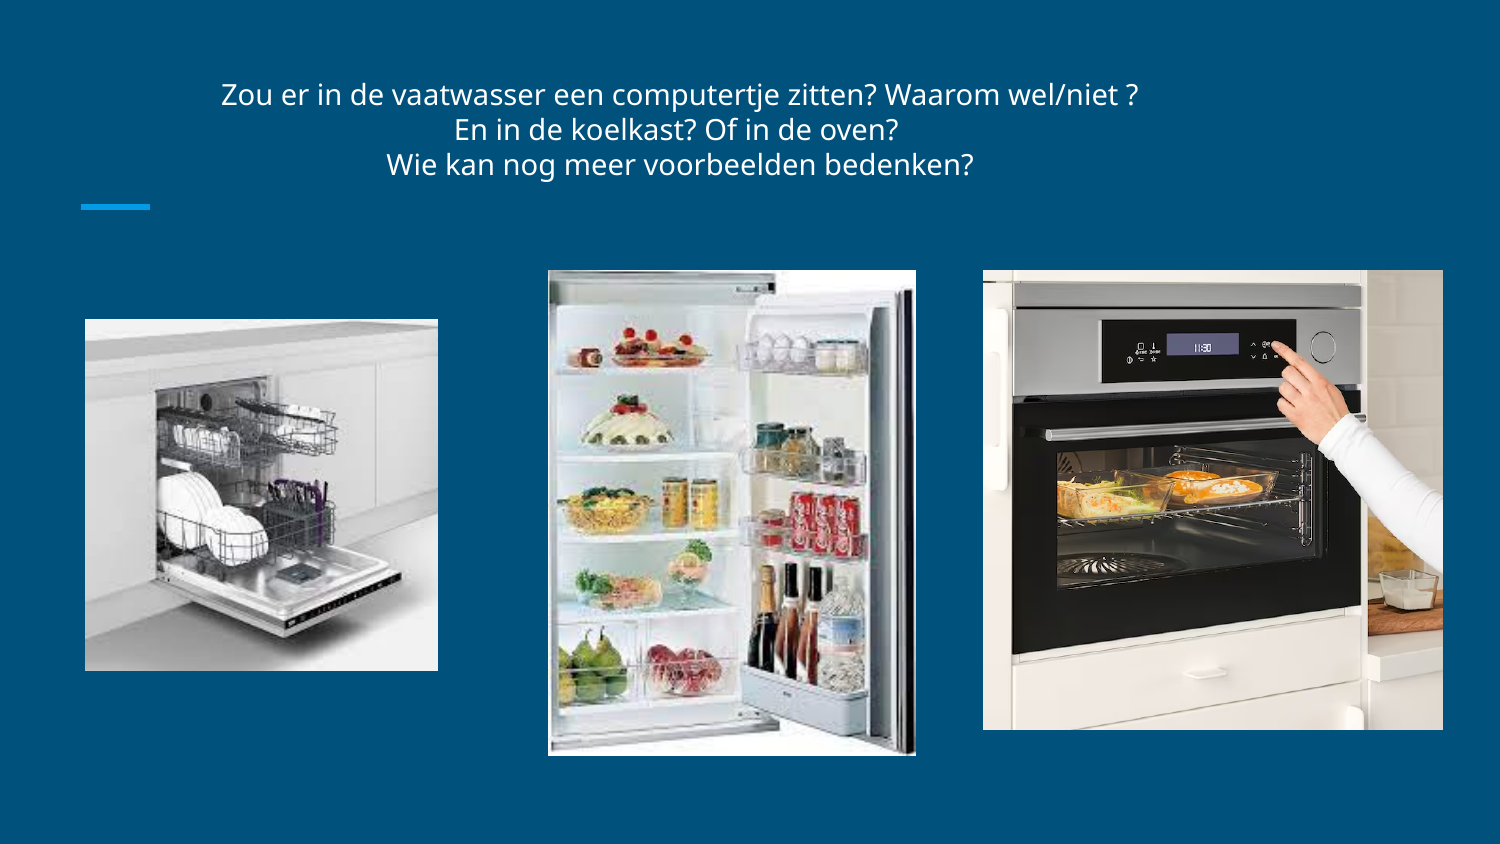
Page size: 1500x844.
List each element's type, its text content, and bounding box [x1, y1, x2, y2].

picture [984, 271, 1442, 729]
picture [549, 271, 915, 755]
text_box Zou er in de vaatwasser een computertje zitten? Waarom wel/niet ? En in de koelkast? Of in de oven? Wie kan nog meer voorbeelden bedenken? [167, 61, 1193, 197]
picture [86, 320, 437, 670]
